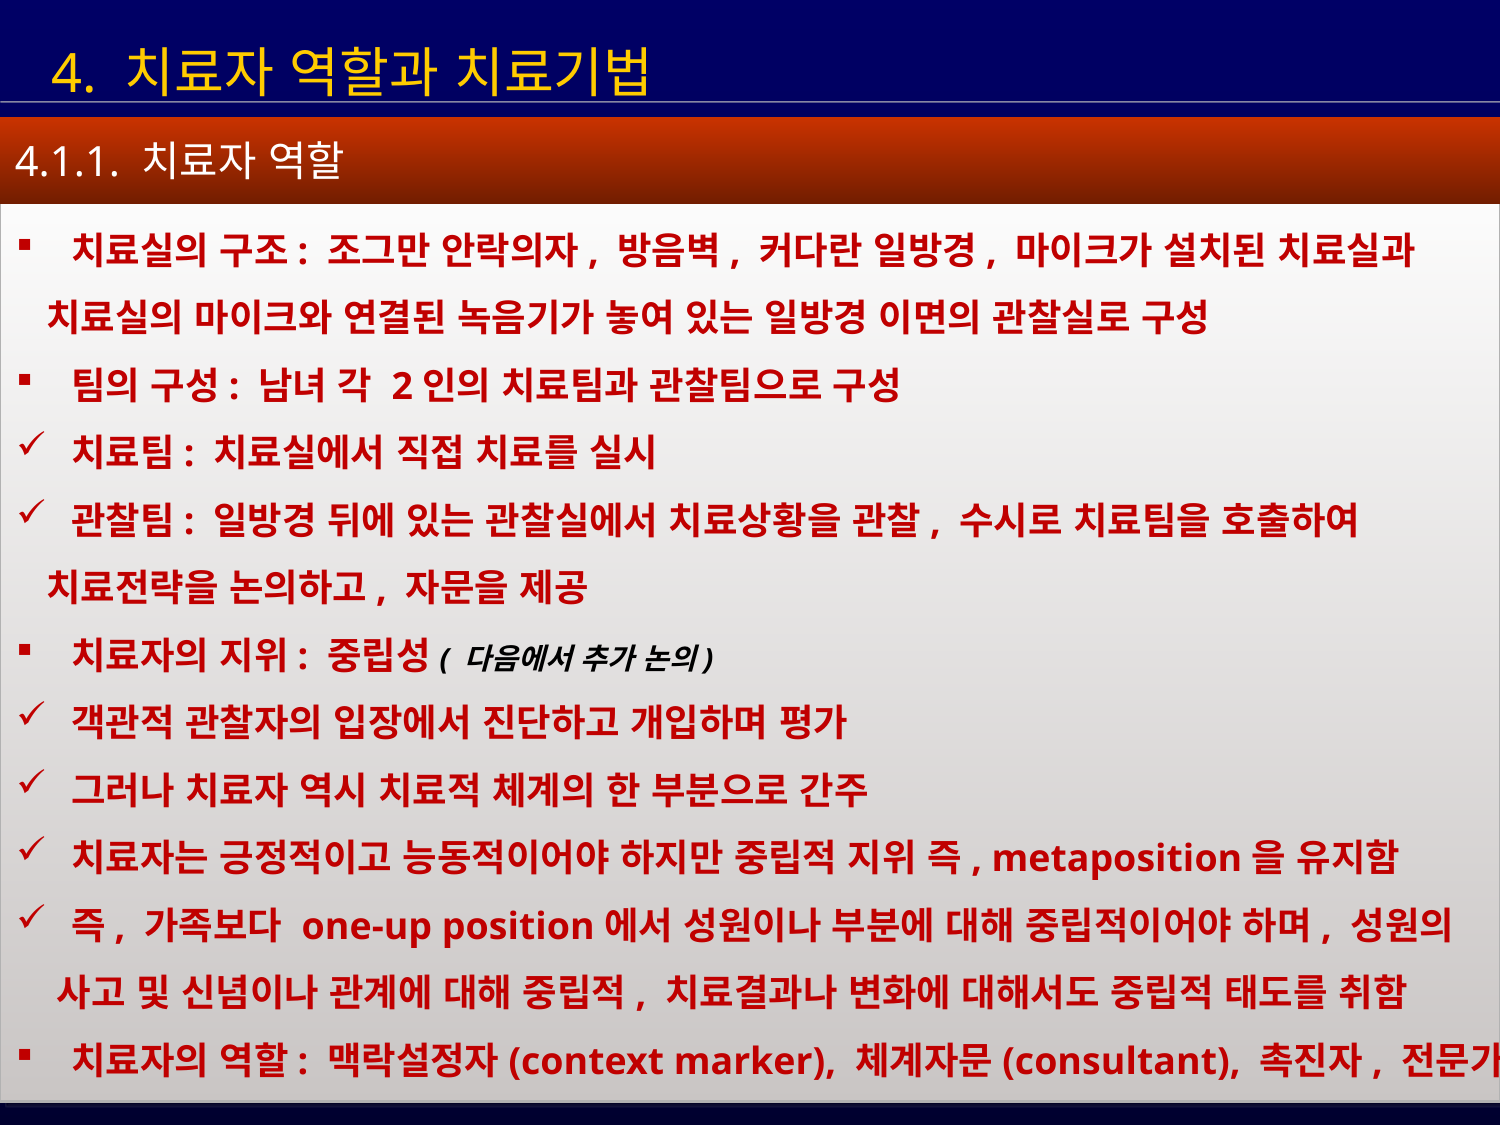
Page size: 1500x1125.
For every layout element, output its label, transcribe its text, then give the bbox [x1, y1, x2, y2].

text_box 4. 치료자 역할과 치료기법 [36, 30, 670, 101]
text_box 4. 치료자 역할과 치료기법 [36, 102, 670, 111]
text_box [0, 116, 1500, 1102]
